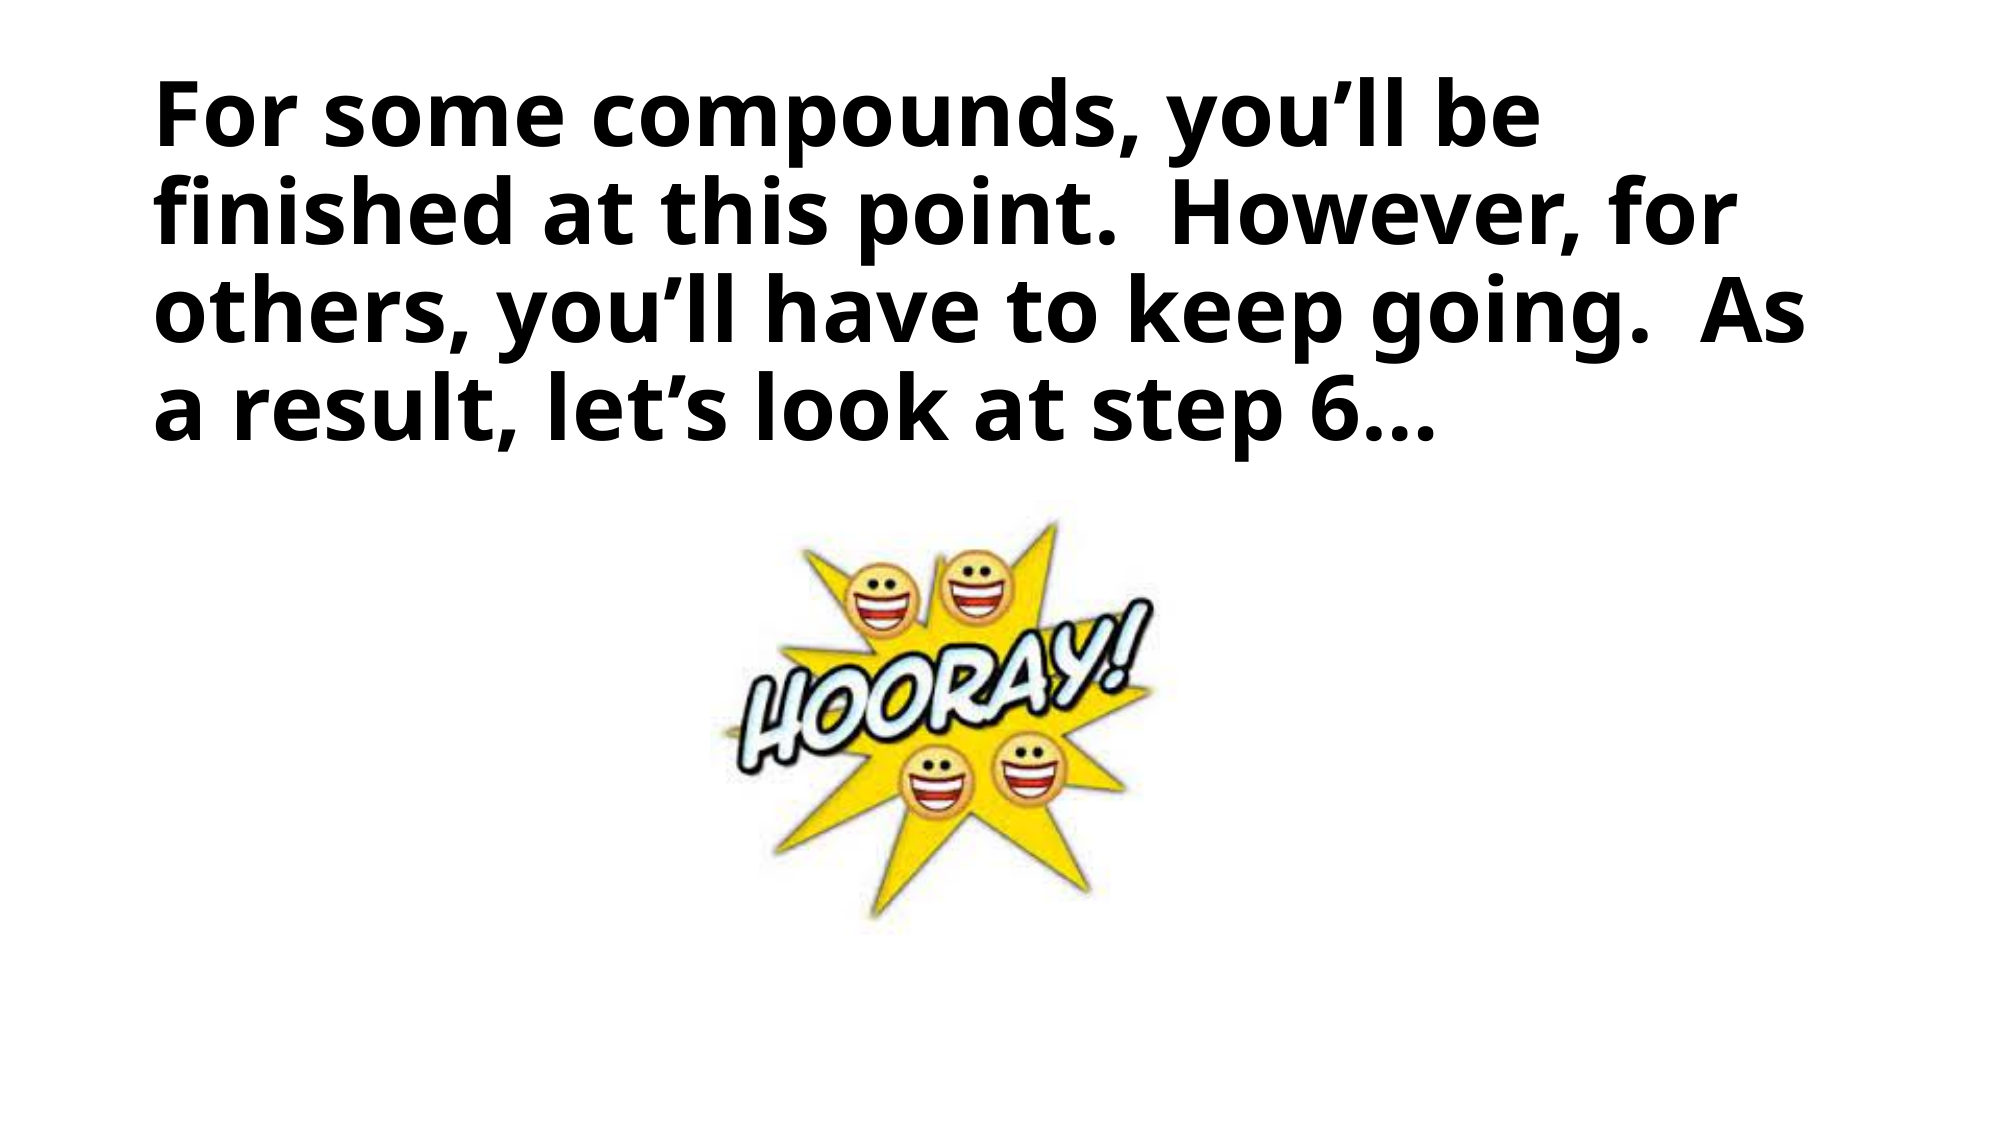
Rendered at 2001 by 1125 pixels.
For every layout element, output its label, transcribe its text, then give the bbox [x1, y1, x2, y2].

title For some compounds, you’ll be finished at this point. However, for others, you’ll have to keep going. As a result, let’s look at step 6… [137, 59, 1863, 468]
picture [710, 500, 1179, 970]
